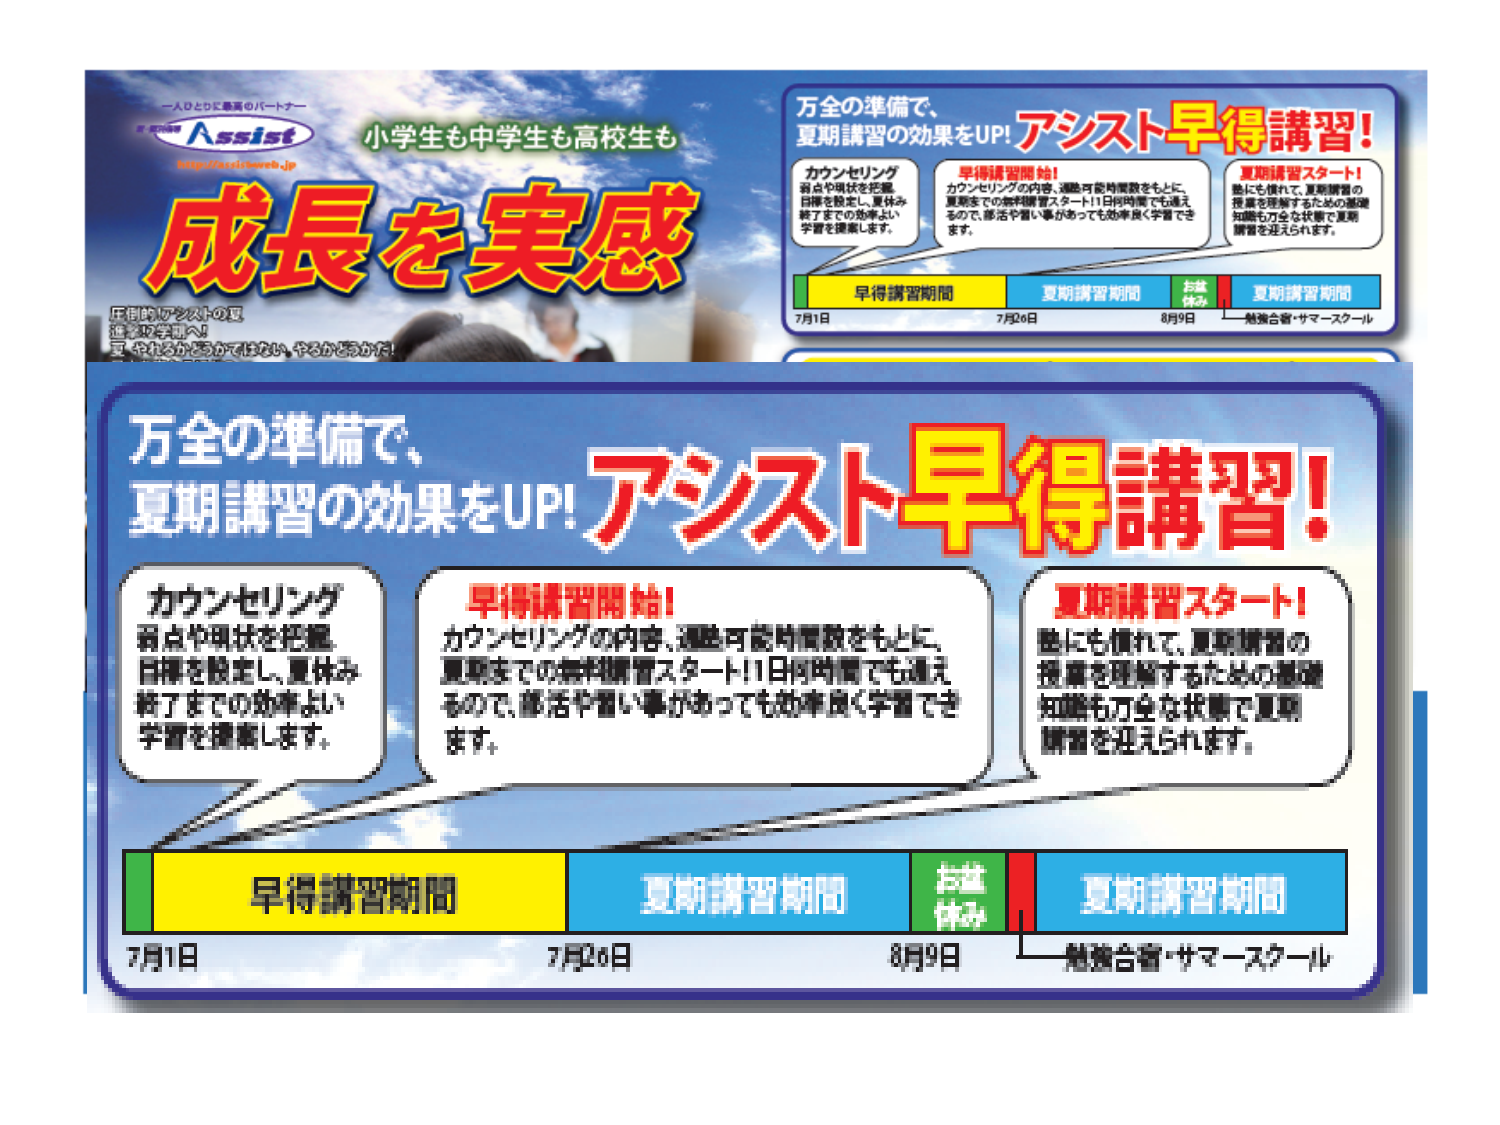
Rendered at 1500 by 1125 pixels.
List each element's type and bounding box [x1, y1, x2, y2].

picture [74, 62, 1438, 1013]
